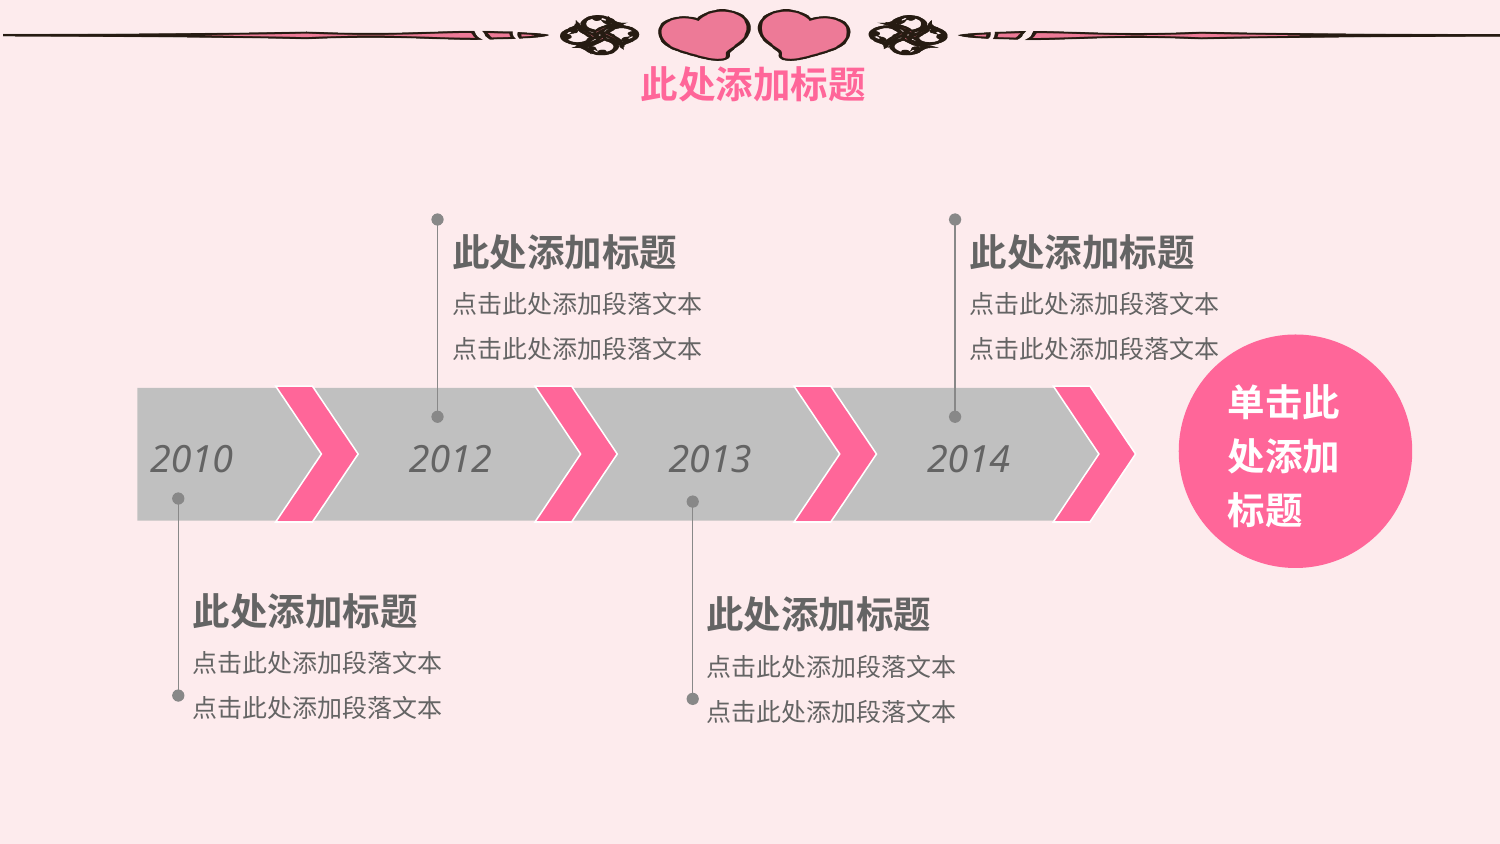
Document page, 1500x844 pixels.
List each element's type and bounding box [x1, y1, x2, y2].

text_box [177, 498, 576, 732]
text_box [437, 198, 813, 417]
text_box [1232, 500, 1382, 534]
picture [0, 0, 1500, 844]
text_box [691, 501, 1038, 735]
text_box [954, 198, 1313, 417]
